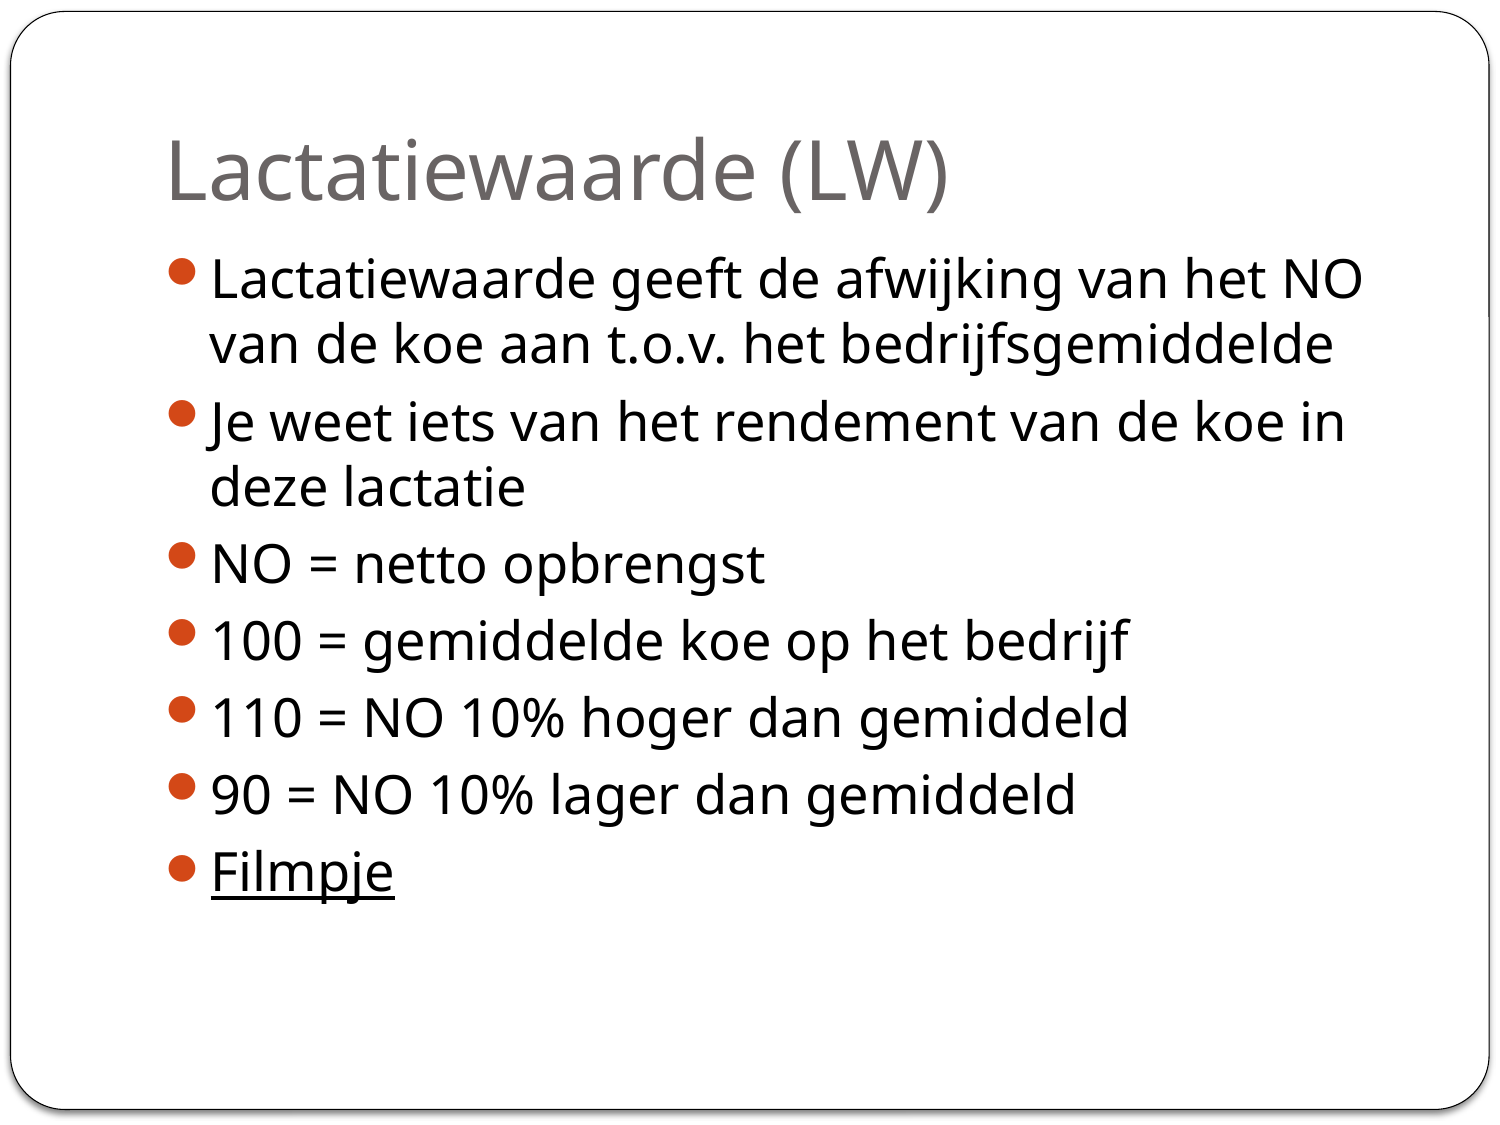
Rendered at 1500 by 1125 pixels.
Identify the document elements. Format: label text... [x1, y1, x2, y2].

title Lactatiewaarde (LW) [150, 45, 1425, 233]
list Lactatiewaarde geeft de afwijking van het NO van de koe aan t.o.v. het bedrijfsgemiddelde Je weet iets van het rendement van de koe in deze lactatie NO = netto opbrengst 100 = gemiddelde koe op het bedrijf 110 = NO 10% hoger dan gemiddeld 90 = NO 10% lager dan gemiddeld Filmpje [150, 237, 1425, 988]
